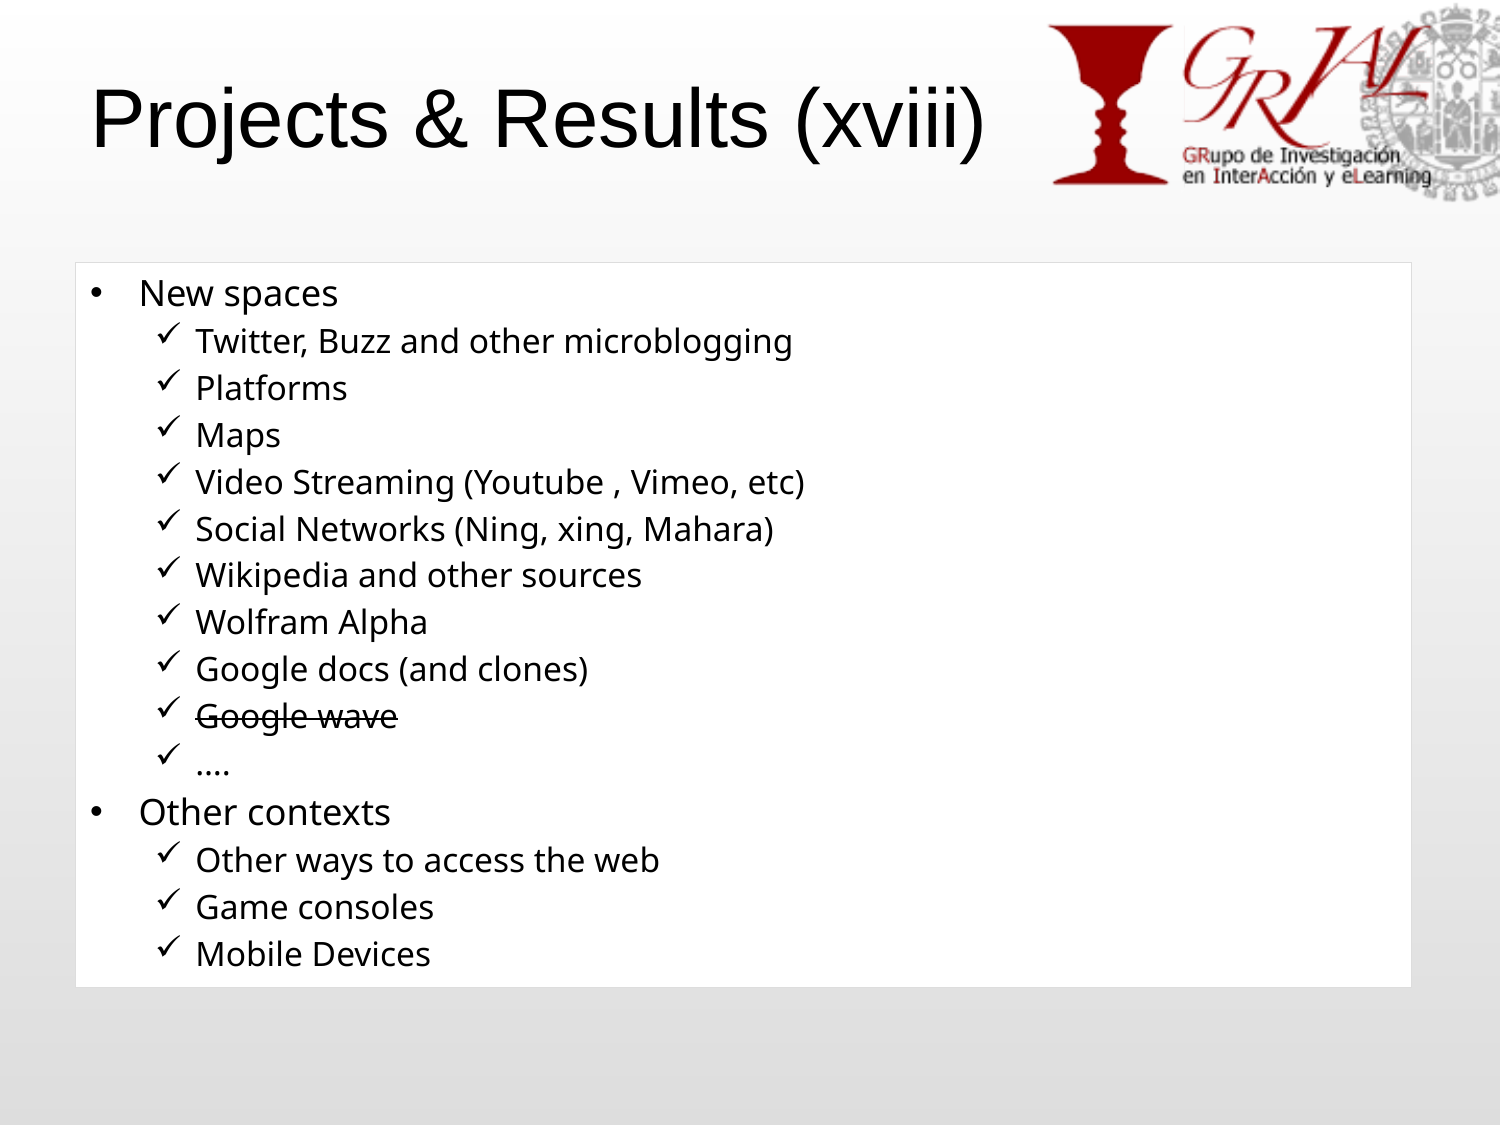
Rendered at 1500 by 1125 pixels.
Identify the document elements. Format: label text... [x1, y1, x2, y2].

list New spaces Twitter, Buzz and other microblogging Platforms Maps Video Streaming (Youtube , Vimeo, etc) Social Networks (Ning, xing, Mahara) Wikipedia and other sources Wolfram Alpha Google docs (and clones) Google wave …. Other contexts Other ways to access the web Game consoles Mobile Devices [75, 262, 1412, 988]
title Projects & Results (xviii) [75, 20, 1040, 209]
picture [1039, 0, 1500, 209]
